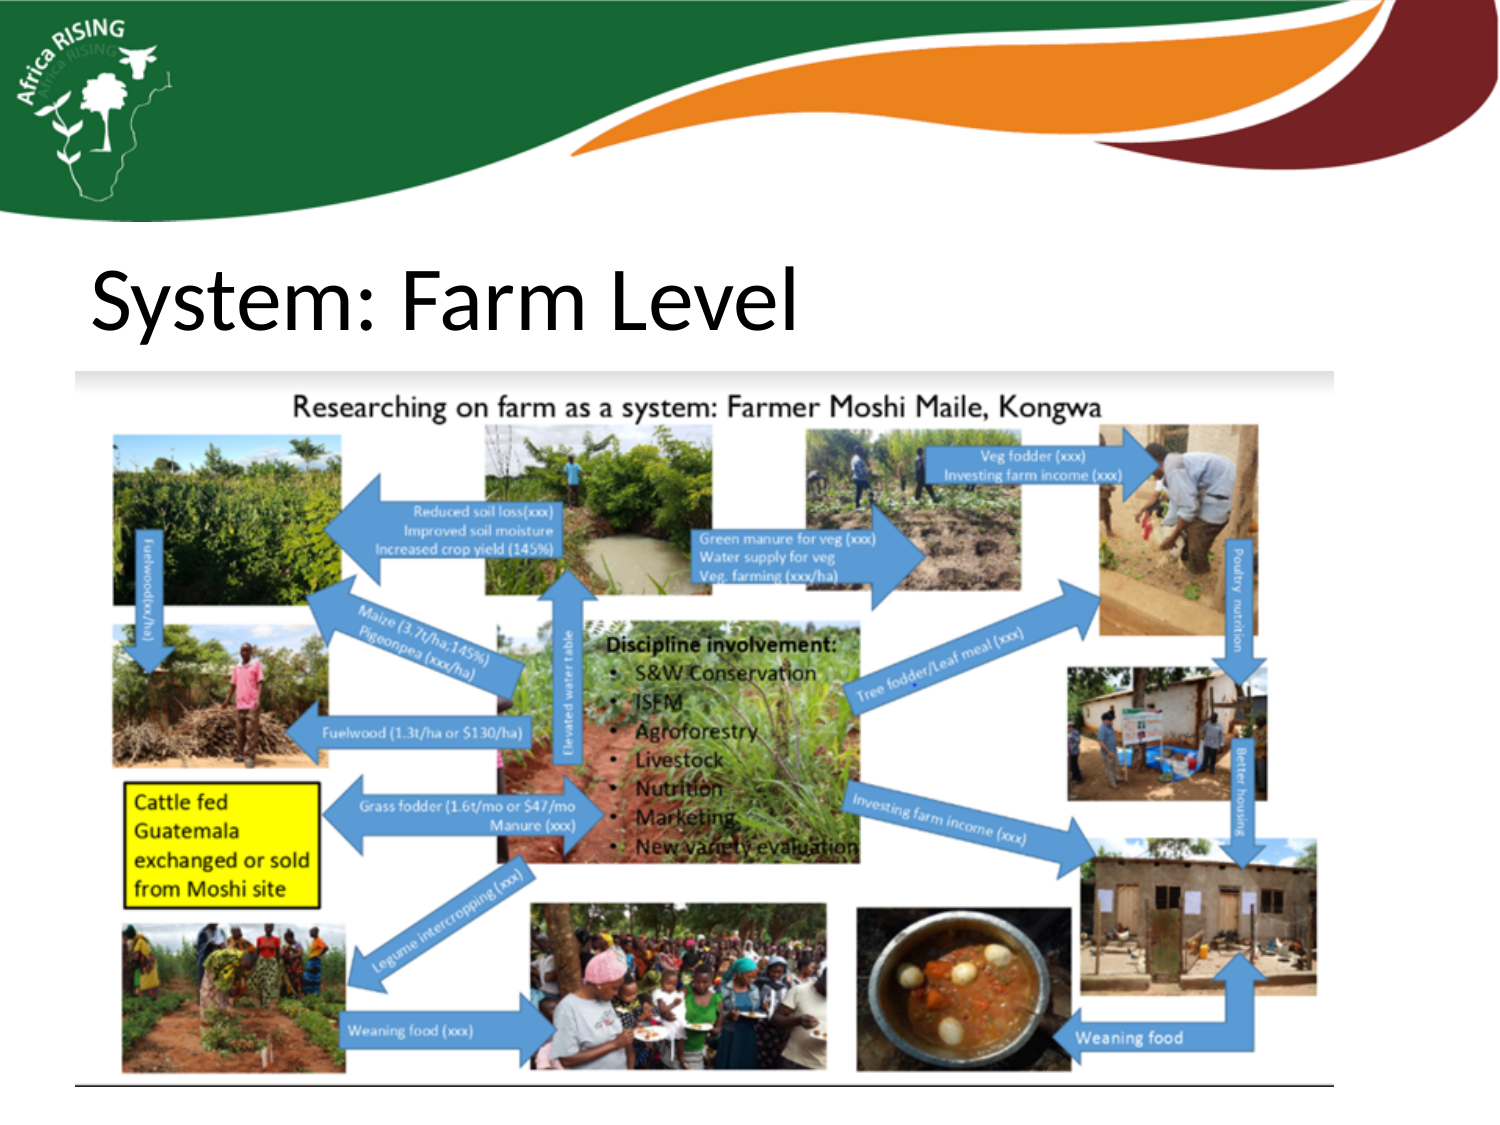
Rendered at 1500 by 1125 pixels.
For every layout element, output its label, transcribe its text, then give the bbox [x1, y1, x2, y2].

picture [74, 370, 1334, 1087]
title System: Farm Level [75, 200, 1425, 388]
picture [0, 0, 1499, 222]
